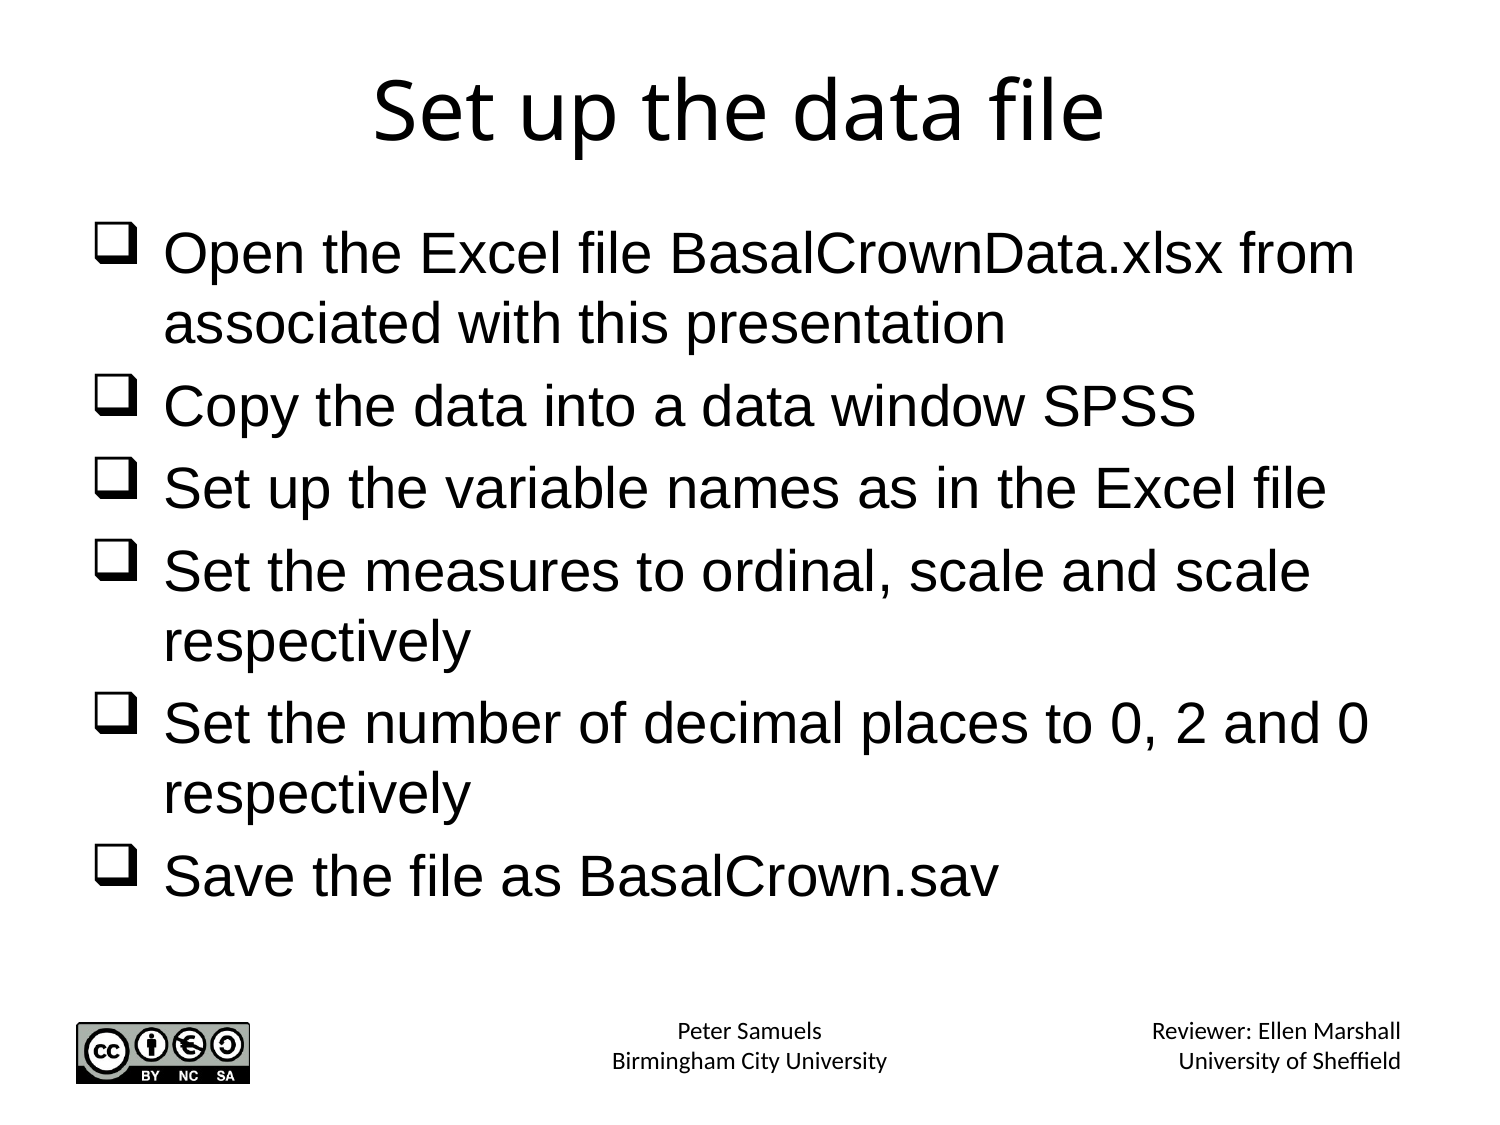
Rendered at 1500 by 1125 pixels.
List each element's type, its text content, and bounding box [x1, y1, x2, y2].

text_box Reviewer: Ellen Marshall University of Sheffield [1038, 1007, 1417, 1083]
list Open the Excel file BasalCrownData.xlsx from associated with this presentation Copy the data into a data window SPSS Set up the variable names as in the Excel file Set the measures to ordinal, scale and scale respectively Set the number of decimal places to 0, 2 and 0 respectively Save the file as BasalCrown.sav [75, 208, 1425, 941]
title Set up the data file [64, 30, 1415, 197]
picture [76, 1022, 251, 1084]
text_box Peter Samuels Birmingham City University [549, 1007, 951, 1083]
